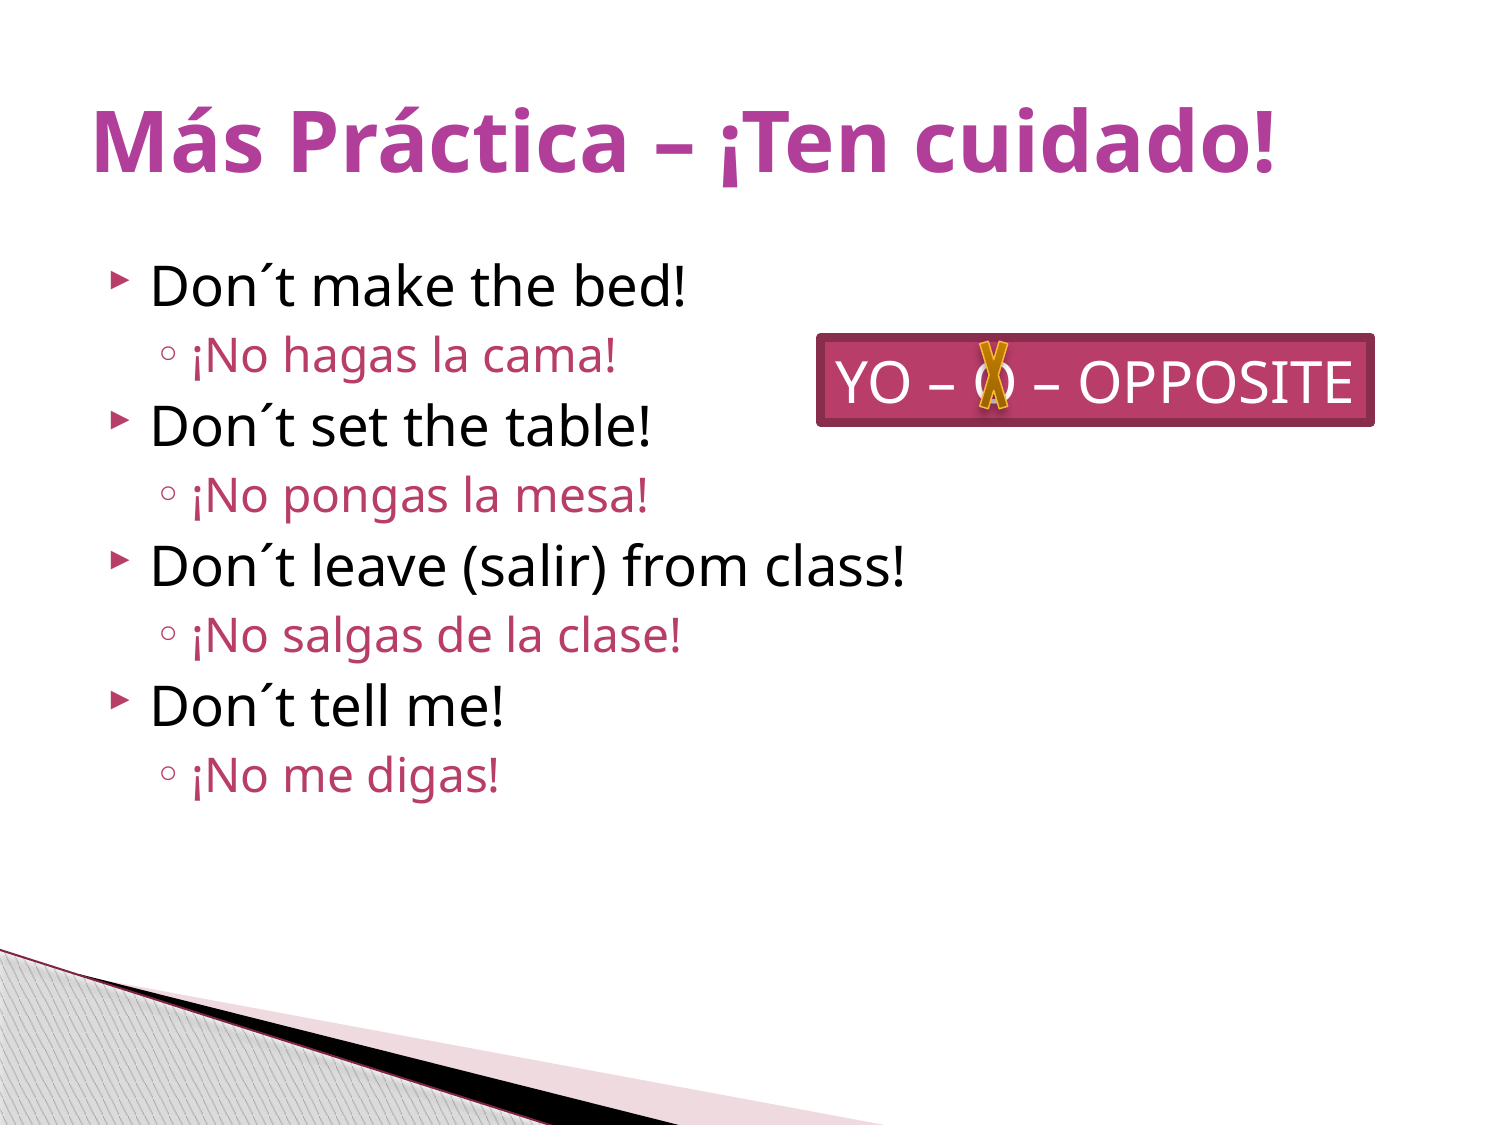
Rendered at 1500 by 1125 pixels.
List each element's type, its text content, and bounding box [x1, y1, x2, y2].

list Don´t make the bed! ¡No hagas la cama! Don´t set the table! ¡No pongas la mesa! Don´t leave (salir) from class! ¡No salgas de la clase! Don´t tell me! ¡No me digas! [75, 243, 1425, 986]
title Más Práctica – ¡Ten cuidado! [75, 45, 1425, 233]
text_box YO – O – OPPOSITE [816, 333, 1375, 427]
text_box [978, 340, 1009, 410]
